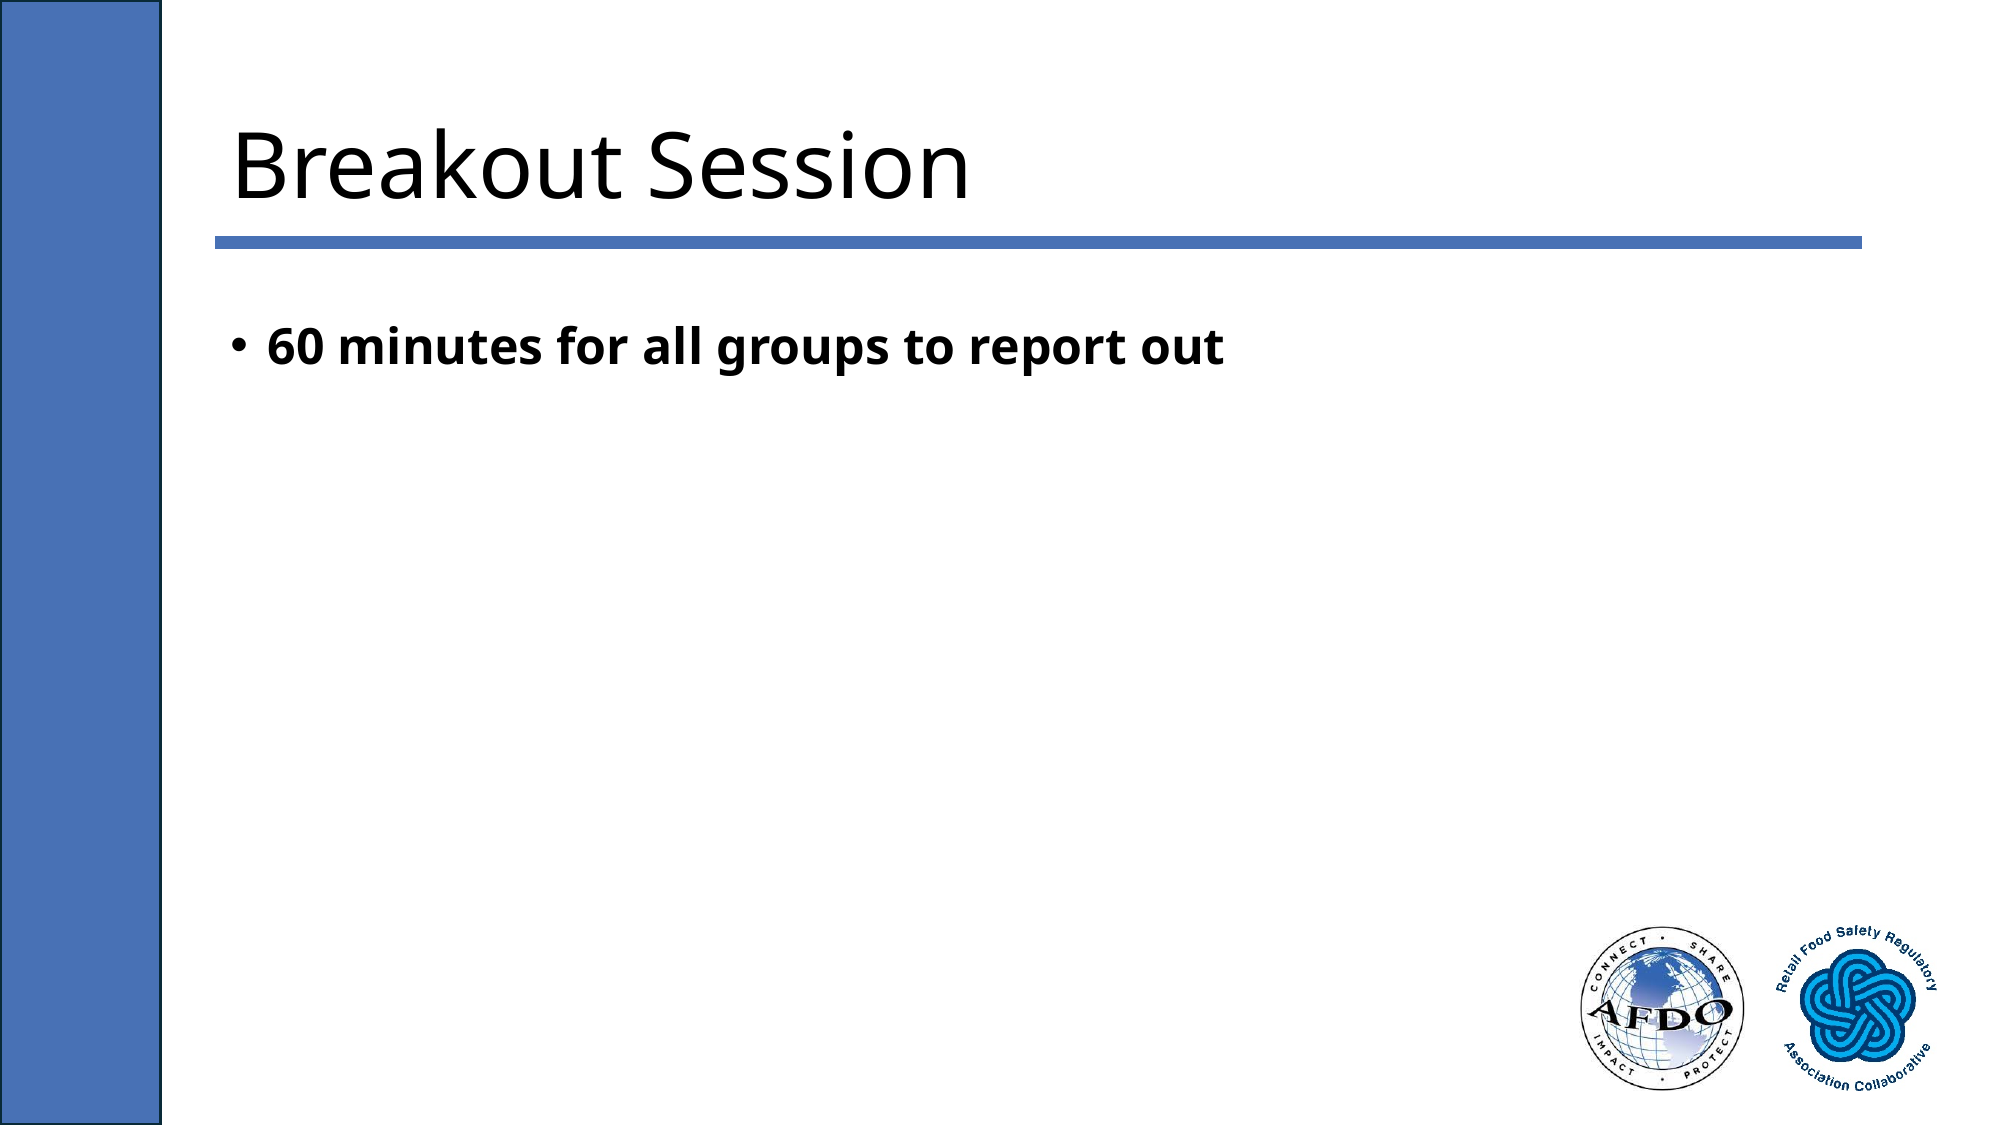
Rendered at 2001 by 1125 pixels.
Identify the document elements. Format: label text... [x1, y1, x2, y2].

picture [1776, 925, 1937, 1091]
list 60 minutes for all groups to report out [215, 306, 1863, 383]
picture [1579, 925, 1745, 1091]
title Breakout Session [215, 110, 1863, 227]
